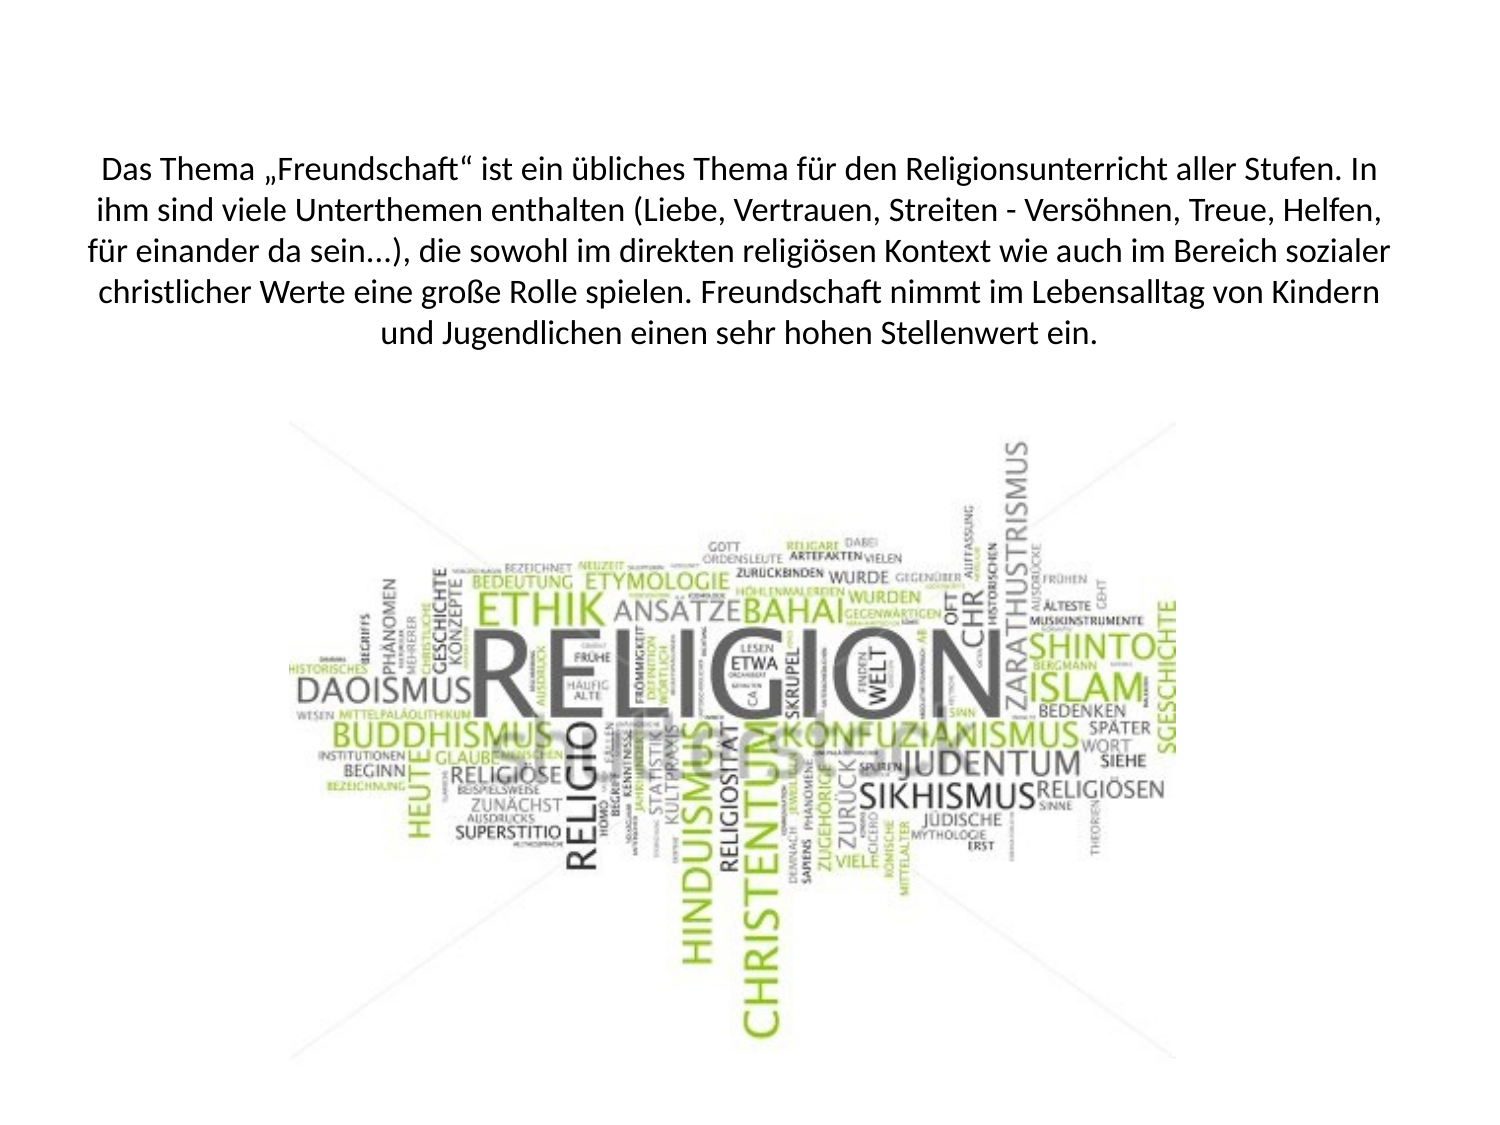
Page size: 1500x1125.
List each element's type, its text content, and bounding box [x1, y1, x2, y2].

title Das Thema „Freundschaft“ ist ein übliches Thema für den Religionsunterricht aller Stufen. In ihm sind viele Unterthemen enthalten (Liebe, Vertrauen, Streiten - Versöhnen, Treue, Helfen, für einander da sein...), die sowohl im direkten religiösen Kontext wie auch im Bereich sozialer christlicher Werte eine große Rolle spielen. Freundschaft nimmt im Lebensalltag von Kindern und Jugendlichen einen sehr hohen Stellenwert ein. [64, 137, 1415, 443]
picture [288, 420, 1176, 1065]
